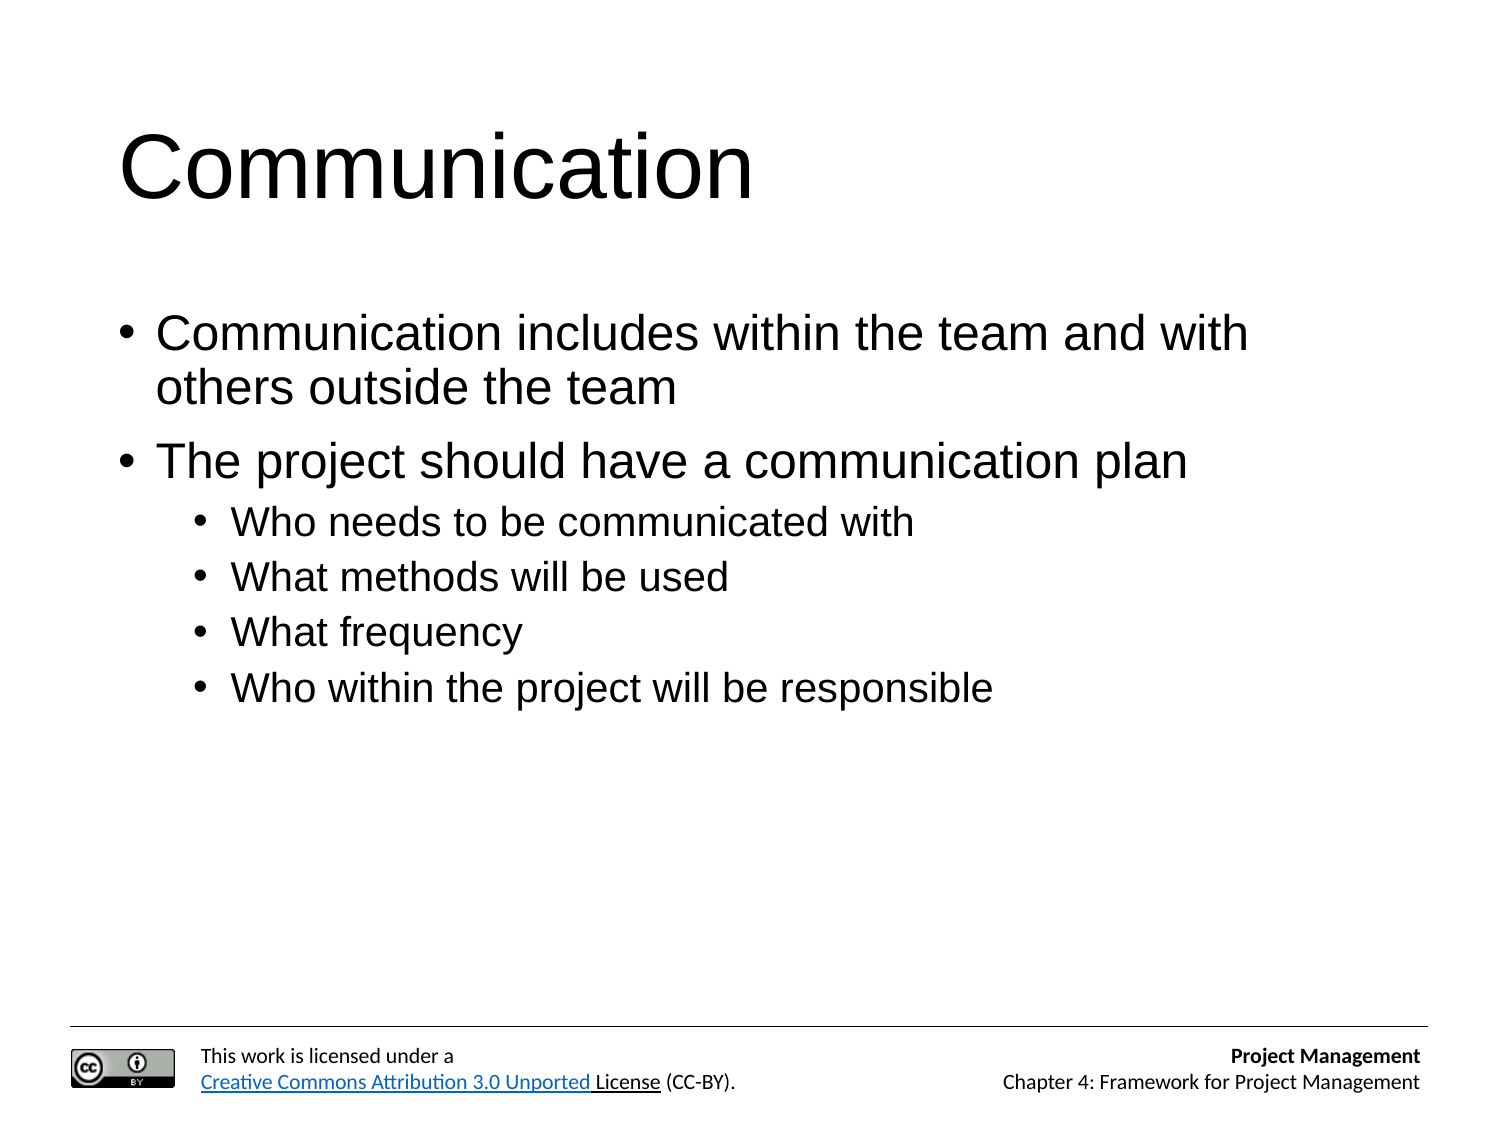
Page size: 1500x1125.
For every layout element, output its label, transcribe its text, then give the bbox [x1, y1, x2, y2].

title Communication [103, 59, 1397, 278]
list Communication includes within the team and with others outside the team The project should have a communication plan Who needs to be communicated with What methods will be used What frequency Who within the project will be responsible [103, 299, 1397, 1014]
picture [71, 1049, 175, 1088]
